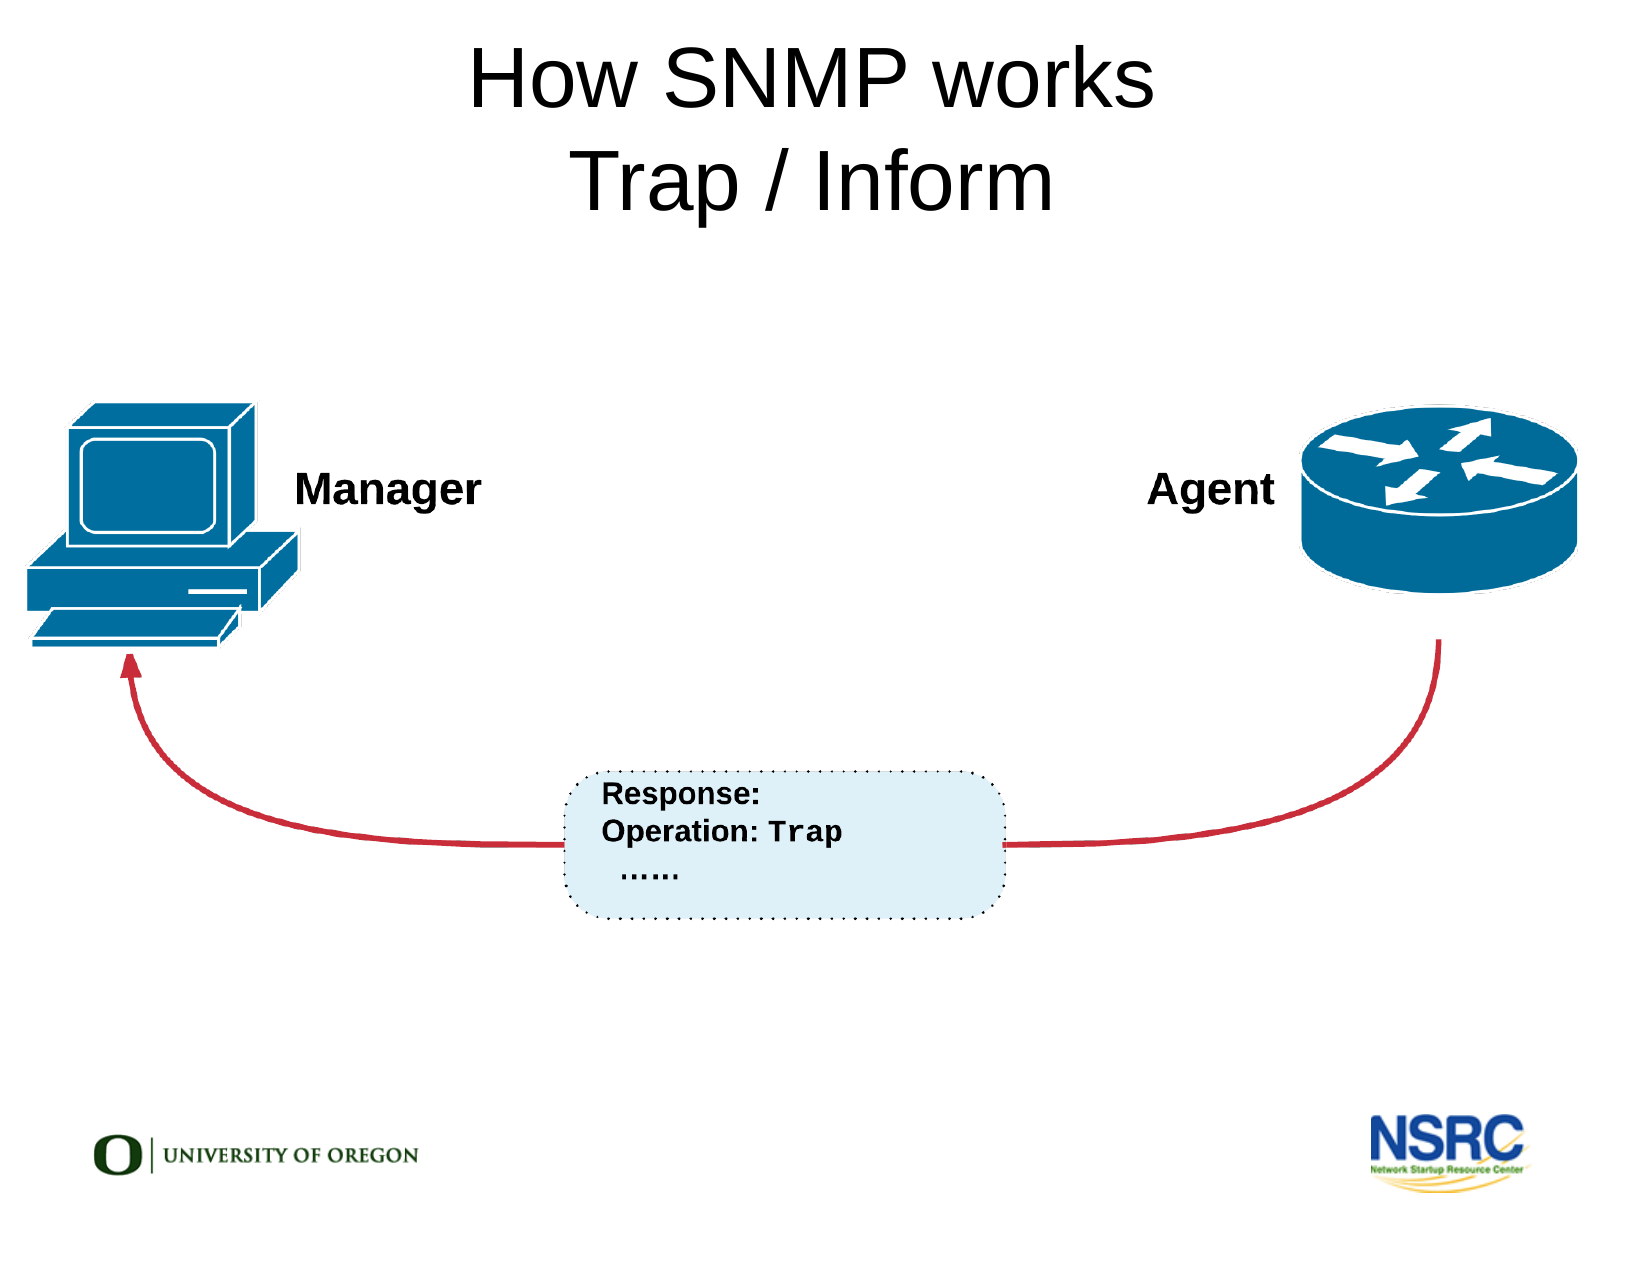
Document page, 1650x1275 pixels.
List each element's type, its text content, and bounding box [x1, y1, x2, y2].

picture [92, 1133, 420, 1177]
picture [0, 305, 1650, 968]
picture [1371, 1114, 1532, 1193]
text_box How SNMP works Trap / Inform [133, 58, 1491, 191]
